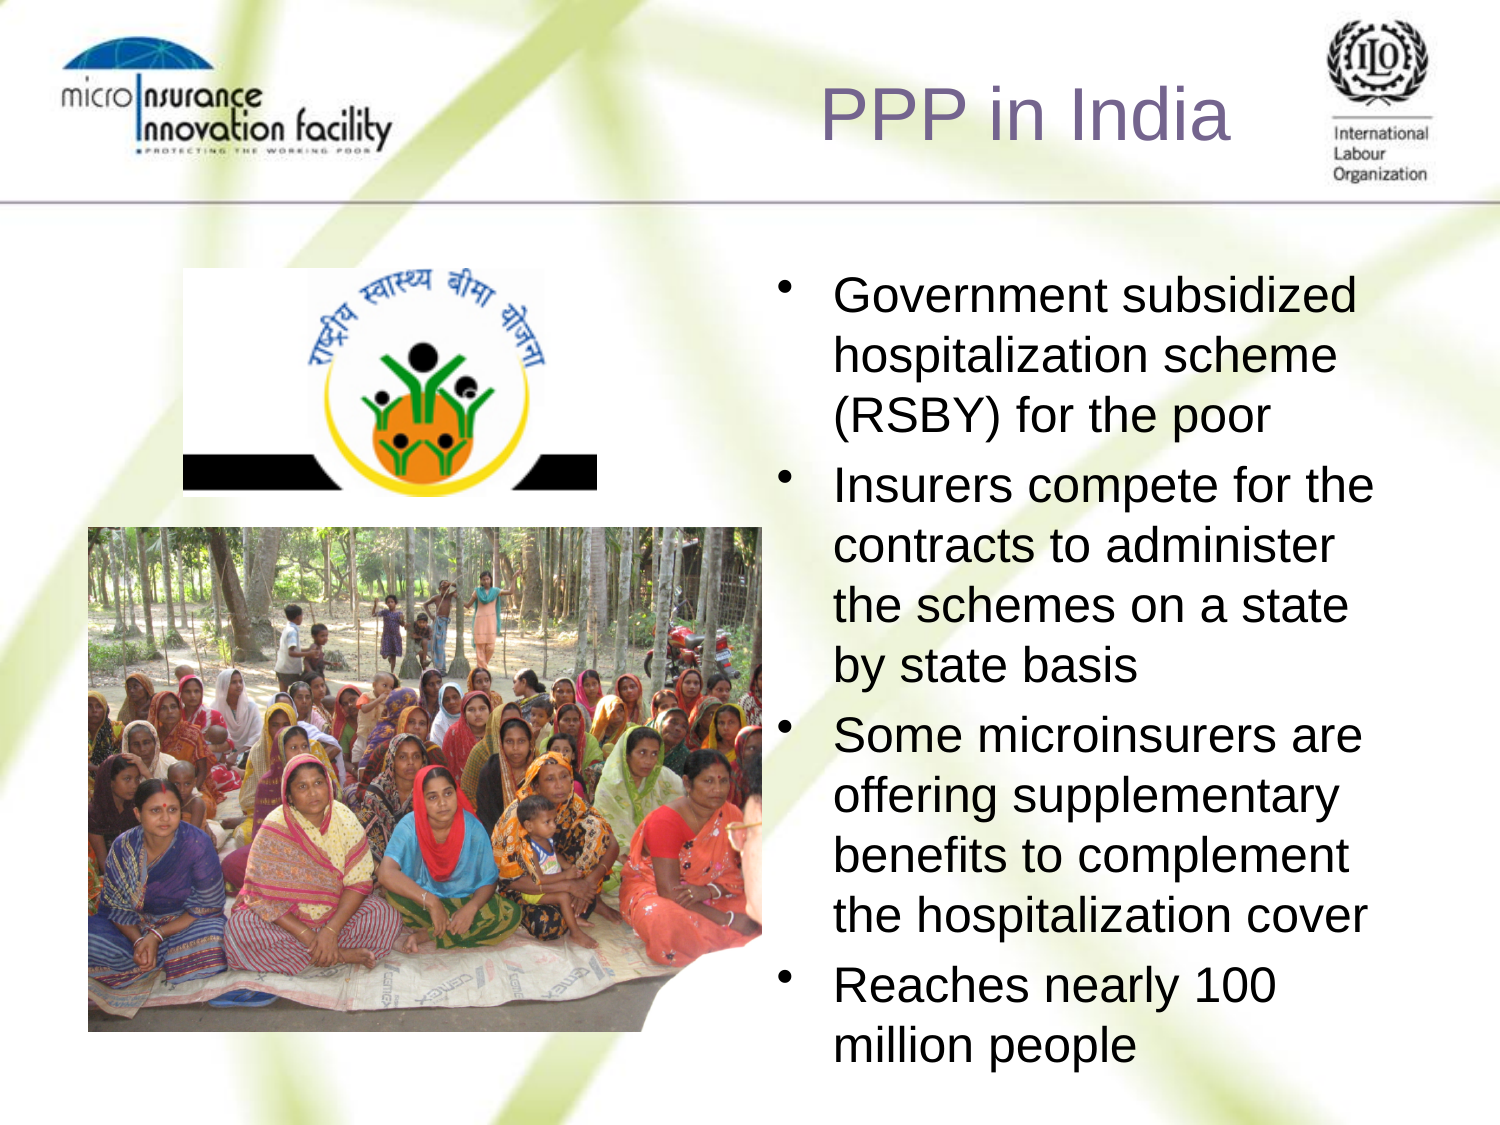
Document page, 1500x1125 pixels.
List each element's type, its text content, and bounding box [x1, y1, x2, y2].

picture [0, 0, 1500, 1125]
title PPP in India [419, 30, 1247, 191]
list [88, 526, 762, 1032]
list Government subsidized hospitalization scheme (RSBY) for the poor Insurers compete for the contracts to administer the schemes on a state by state basis Some microinsurers are offering supplementary benefits to complement the hospitalization cover Reaches nearly 100 million people [761, 255, 1423, 1024]
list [182, 268, 597, 497]
